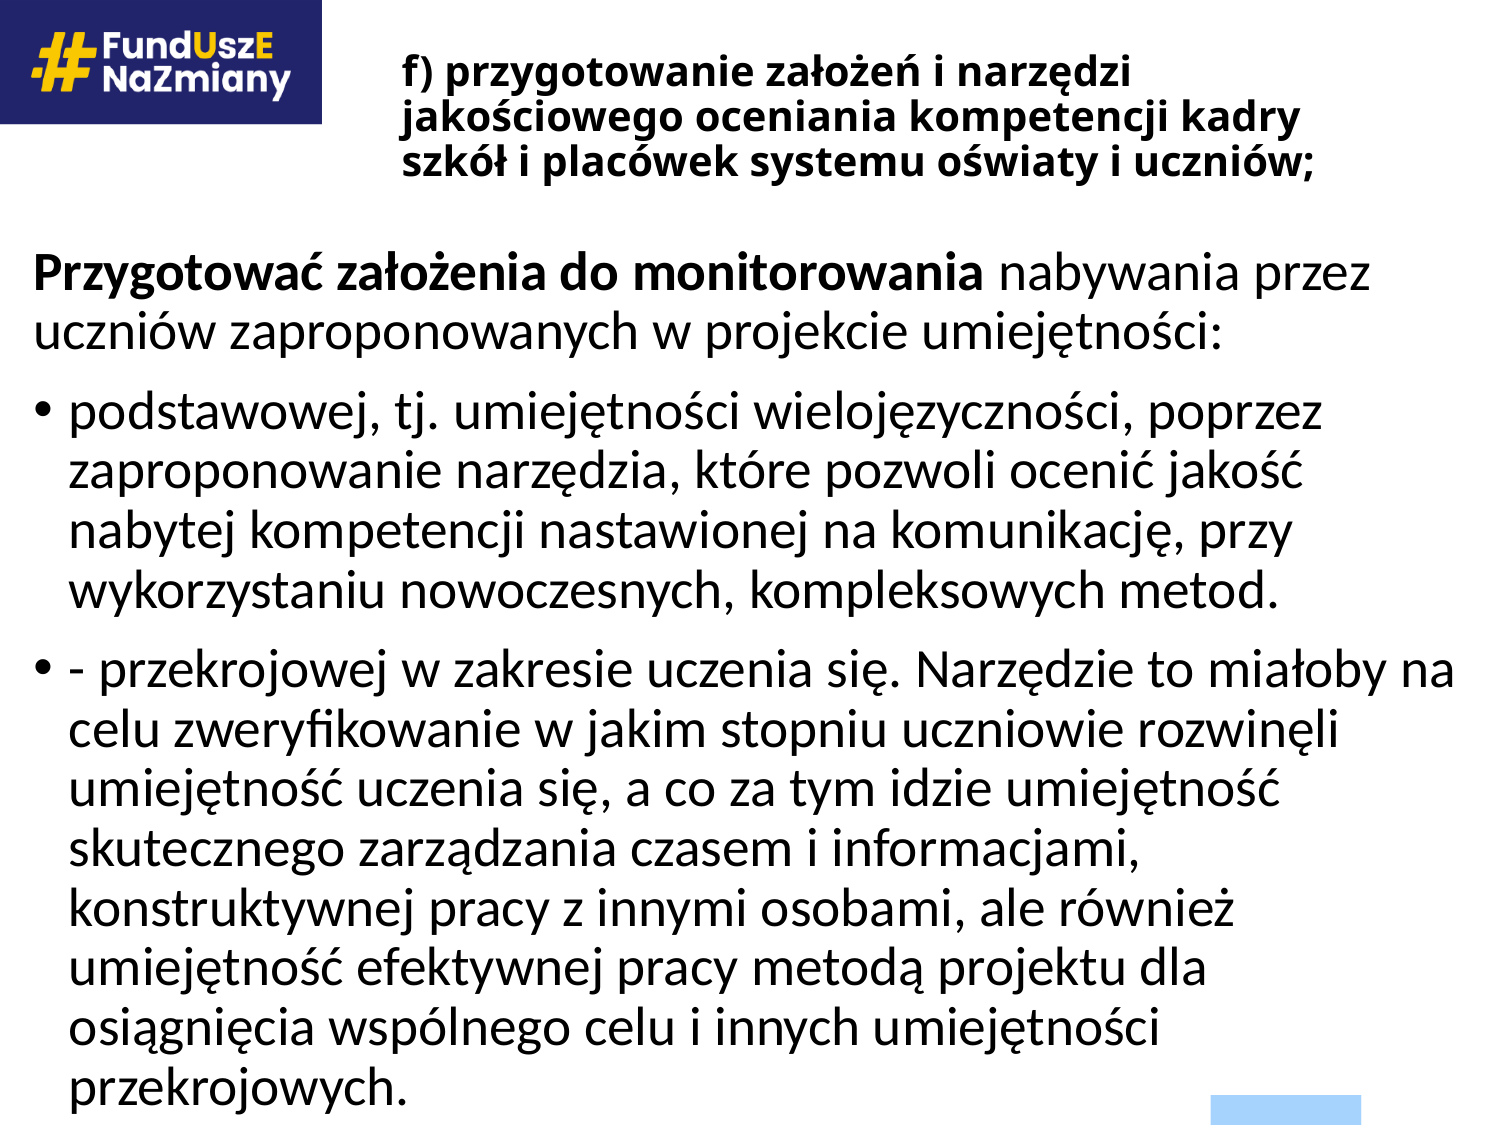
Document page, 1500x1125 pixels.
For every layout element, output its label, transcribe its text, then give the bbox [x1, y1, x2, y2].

list Przygotować założenia do monitorowania nabywania przez uczniów zaproponowanych w projekcie umiejętności: podstawowej, tj. umiejętności wielojęzyczności, poprzez zaproponowanie narzędzia, które pozwoli ocenić jakość nabytej kompetencji nastawionej na komunikację, przy wykorzystaniu nowoczesnych, kompleksowych metod. - przekrojowej w zakresie uczenia się. Narzędzie to miałoby na celu zweryfikowanie w jakim stopniu uczniowie rozwinęli umiejętność uczenia się, a co za tym idzie umiejętność skutecznego zarządzania czasem i informacjami, konstruktywnej pracy z innymi osobami, ale również umiejętność efektywnej pracy metodą projektu dla osiągnięcia wspólnego celu i innych umiejętności przekrojowych. [18, 234, 1477, 1125]
title f) przygotowanie założeń i narzędzi jakościowego oceniania kompetencji kadry szkół i placówek systemu oświaty i uczniów; [386, 28, 1424, 208]
picture [0, 0, 1500, 1125]
